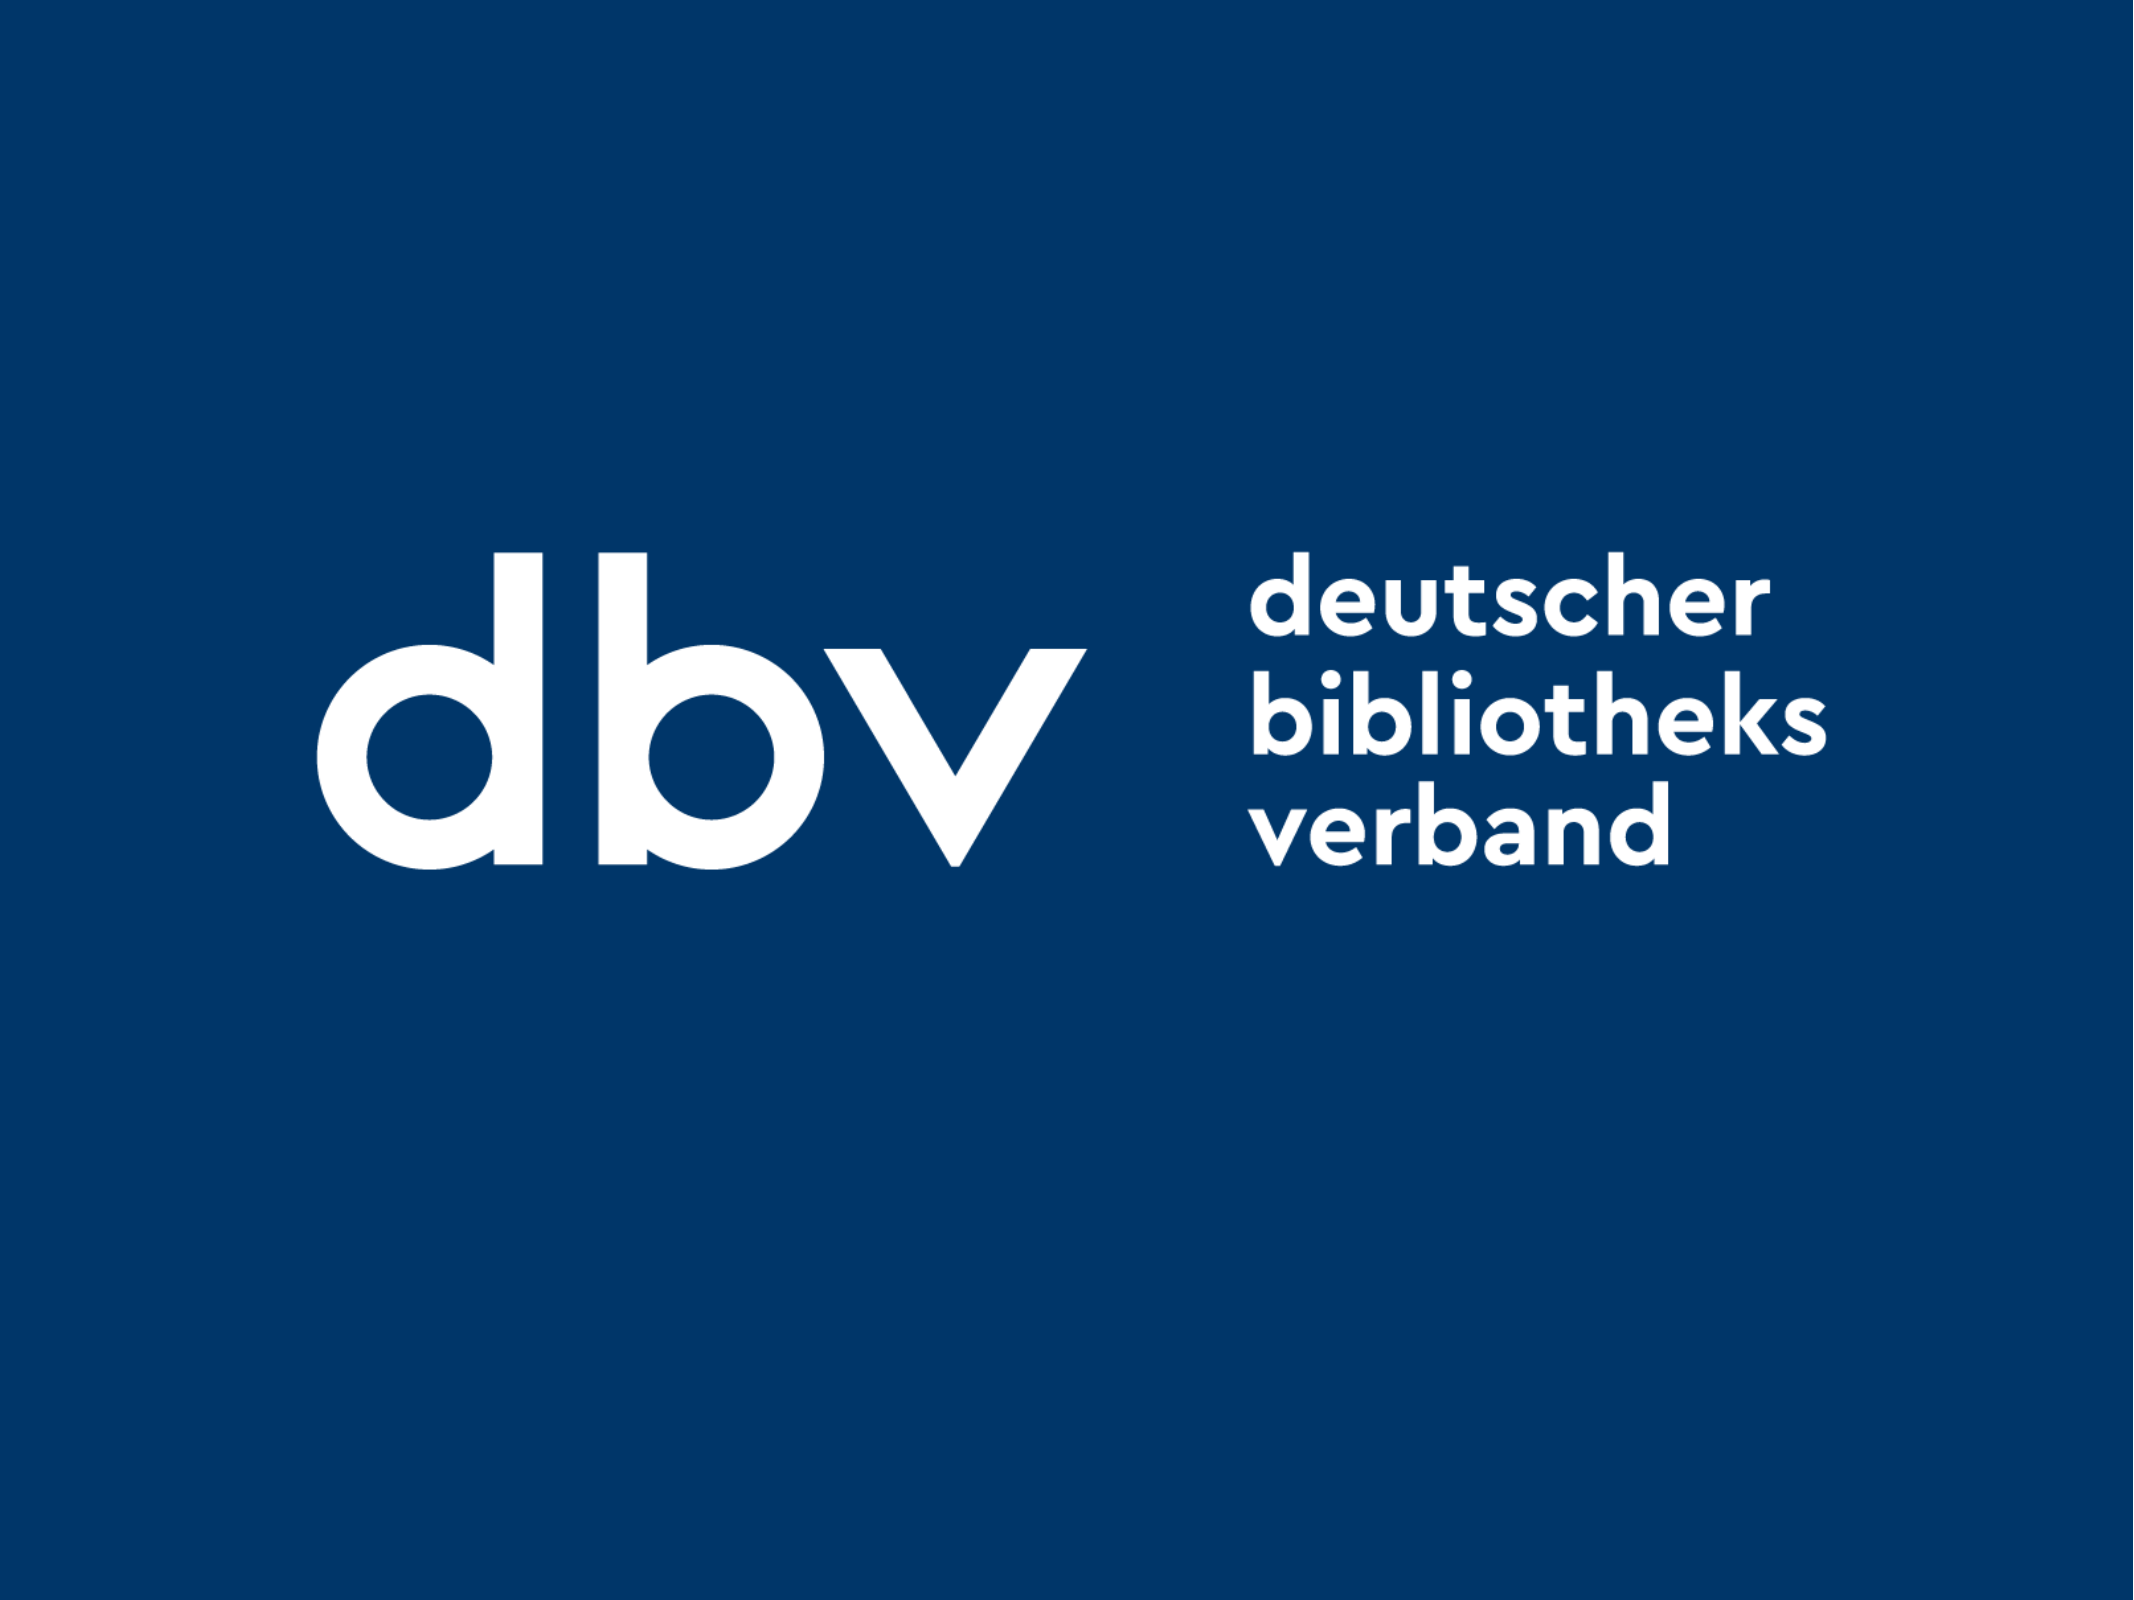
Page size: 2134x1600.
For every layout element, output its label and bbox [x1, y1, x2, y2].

picture [0, 242, 2134, 1175]
